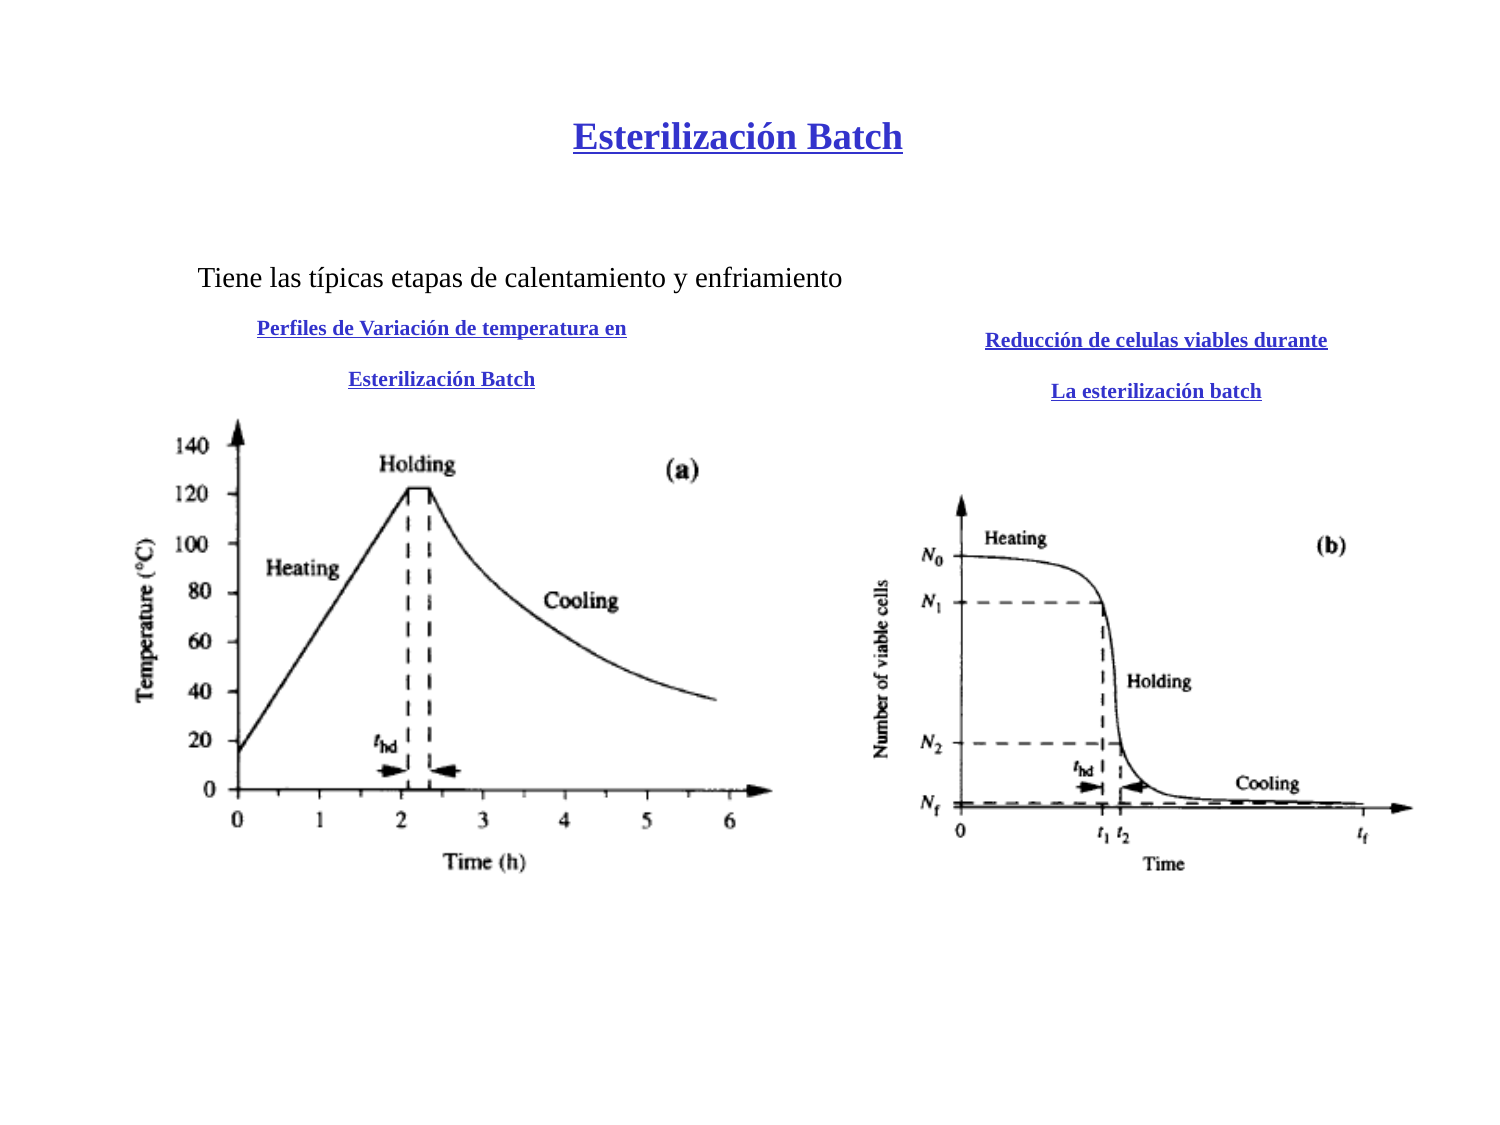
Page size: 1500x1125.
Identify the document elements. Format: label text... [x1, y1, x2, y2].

picture [116, 386, 784, 913]
text_box Perfiles de Variación de temperatura en Esterilización Batch [141, 281, 742, 385]
text_box Reducción de celulas viables durante La esterilización batch [870, 292, 1443, 410]
text_box Esterilización Batch Tiene las típicas etapas de calentamiento y enfriamiento [175, 58, 1301, 301]
picture [855, 468, 1430, 888]
